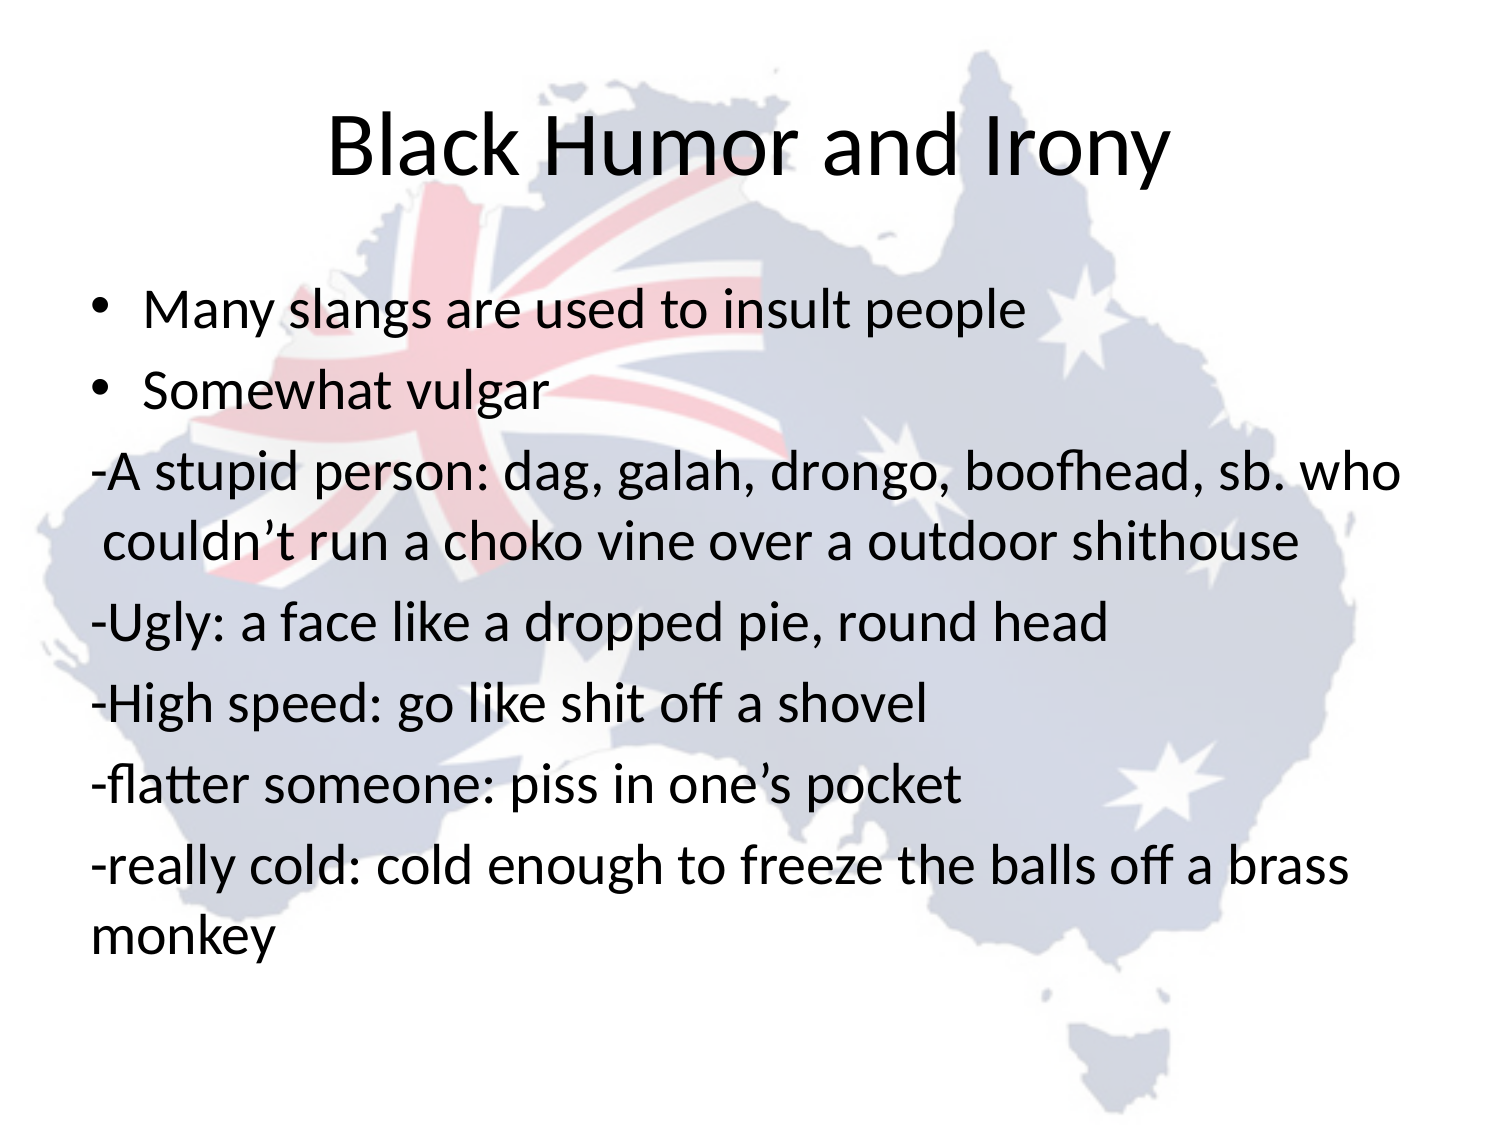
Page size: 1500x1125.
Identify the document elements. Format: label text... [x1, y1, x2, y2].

list Many slangs are used to insult people Somewhat vulgar -A stupid person: dag, galah, drongo, boofhead, sb. who couldn’t run a choko vine over a outdoor shithouse -Ugly: a face like a dropped pie, round head -High speed: go like shit off a shovel -flatter someone: piss in one’s pocket -really cold: cold enough to freeze the balls off a brass monkey [75, 262, 1425, 1005]
title Black Humor and Irony [75, 45, 1425, 233]
